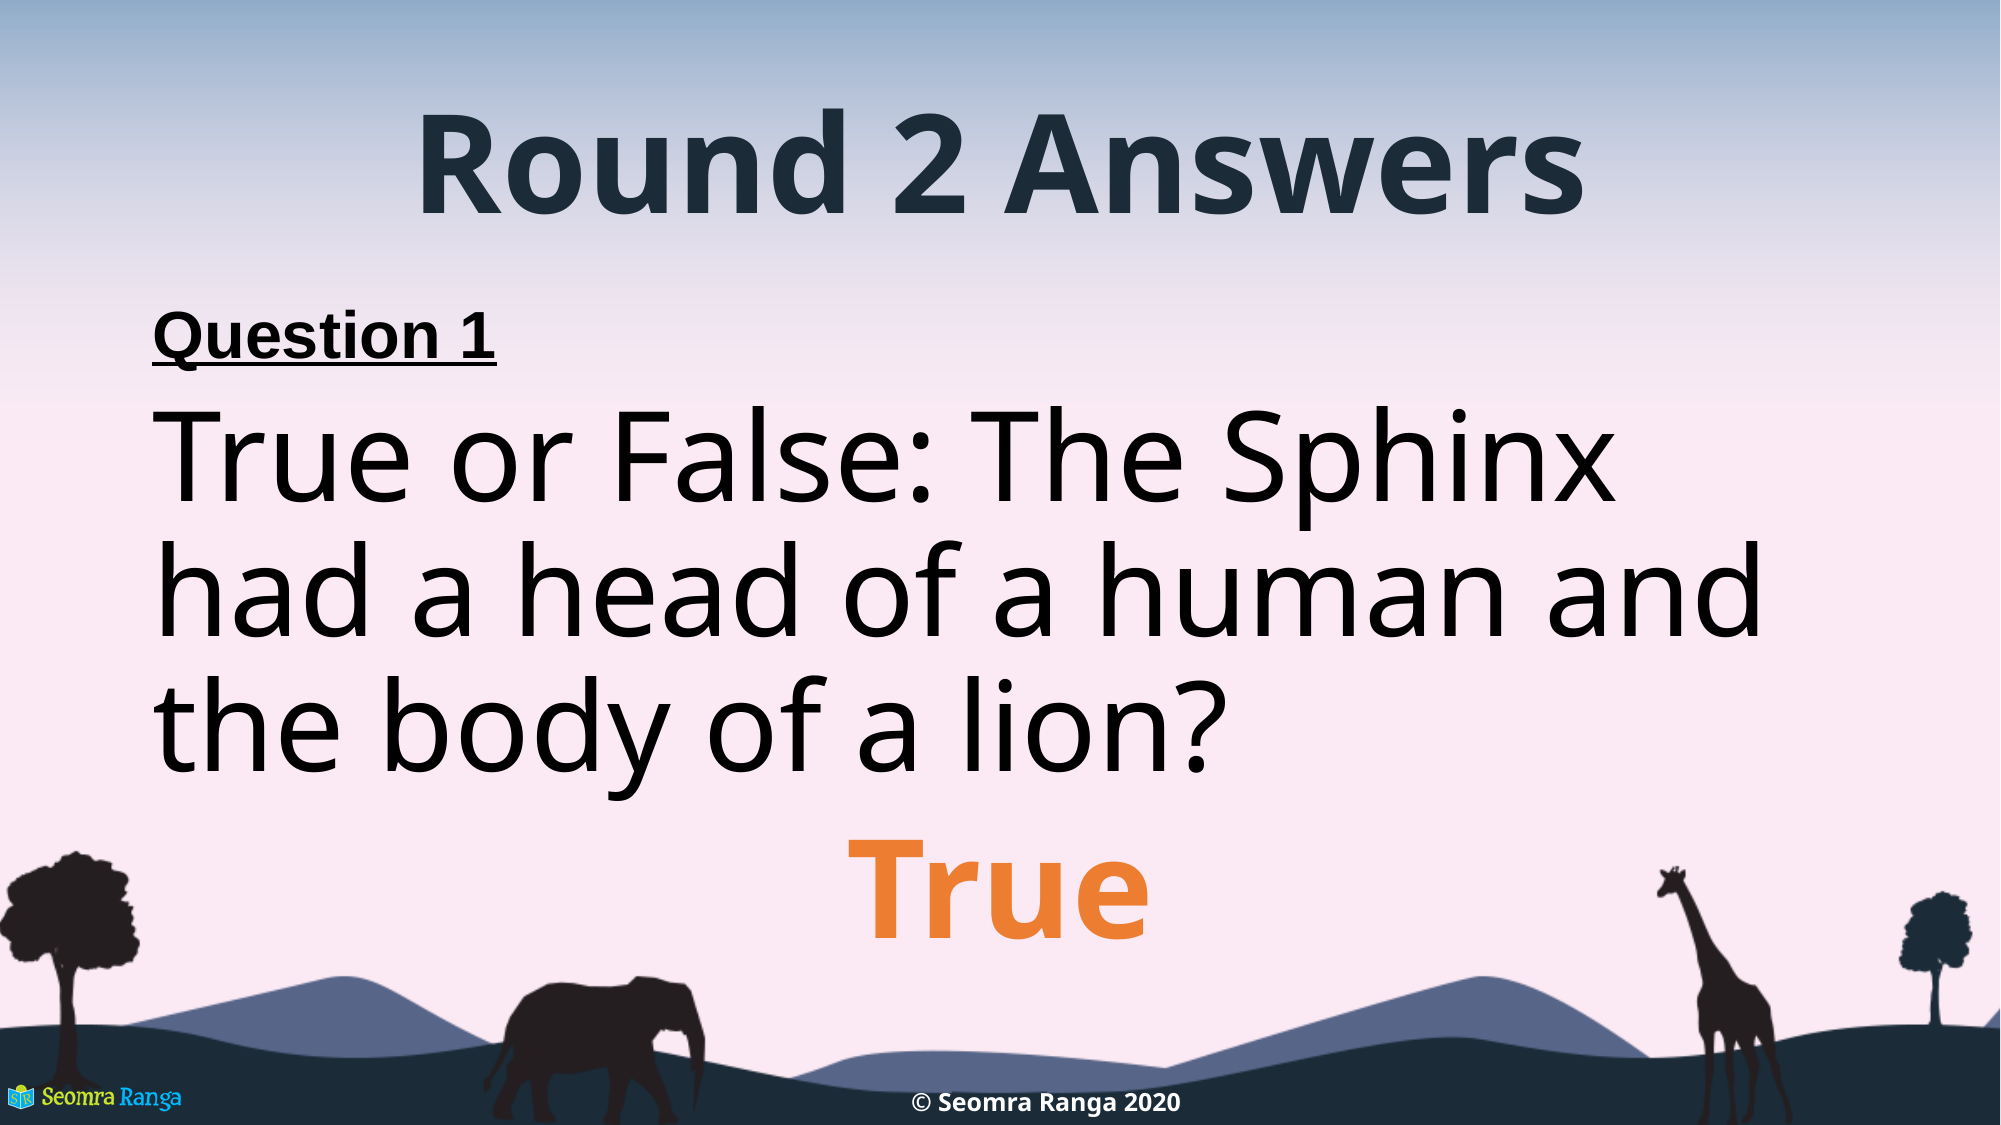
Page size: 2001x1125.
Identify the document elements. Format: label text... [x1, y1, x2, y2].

title Round 2 Answers [137, 59, 1863, 278]
list Question 1 True or False: The Sphinx had a head of a human and the body of a lion? True [137, 293, 1863, 1014]
picture [0, 0, 2001, 1125]
text_box © Seomra Ranga 2020 www.seomraranga.com [762, 1079, 1330, 1125]
